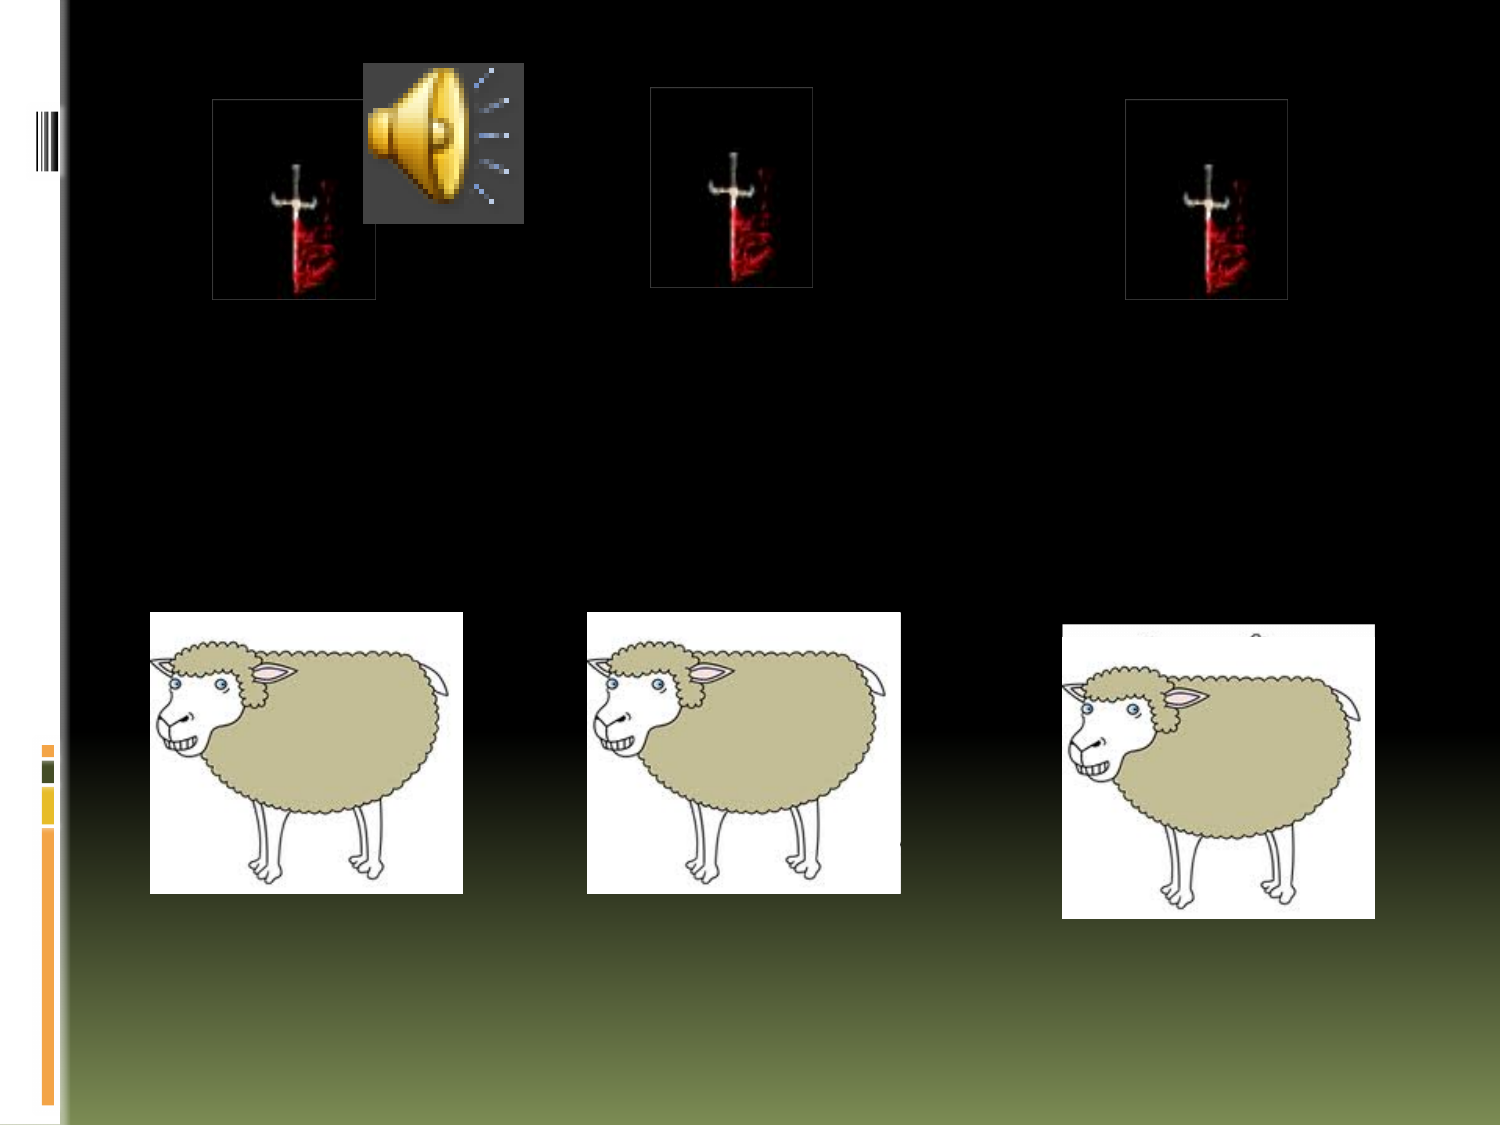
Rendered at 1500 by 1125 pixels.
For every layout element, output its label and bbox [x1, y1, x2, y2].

picture [361, 61, 526, 226]
picture [1061, 637, 1376, 920]
picture [1061, 624, 1376, 630]
picture [649, 87, 813, 288]
picture [211, 99, 376, 301]
picture [149, 612, 463, 895]
picture [1124, 99, 1288, 301]
picture [586, 612, 901, 895]
